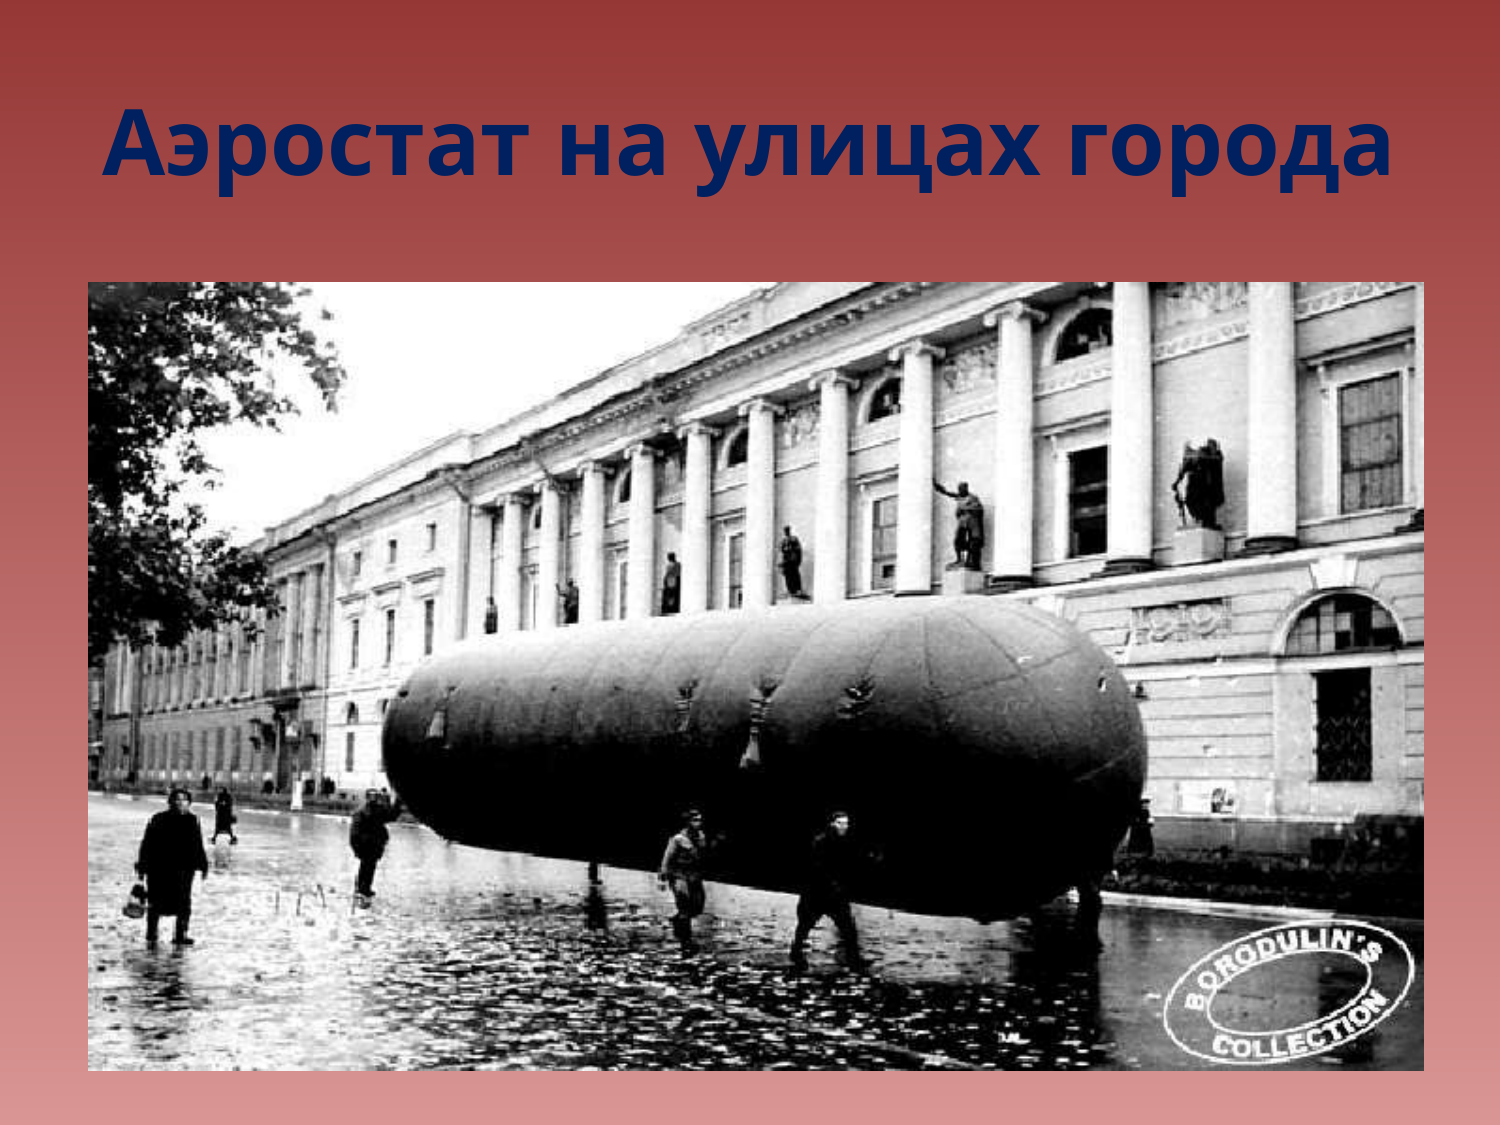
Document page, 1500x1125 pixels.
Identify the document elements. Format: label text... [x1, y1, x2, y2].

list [88, 281, 1424, 1071]
title Аэростат на улицах города [75, 45, 1425, 233]
